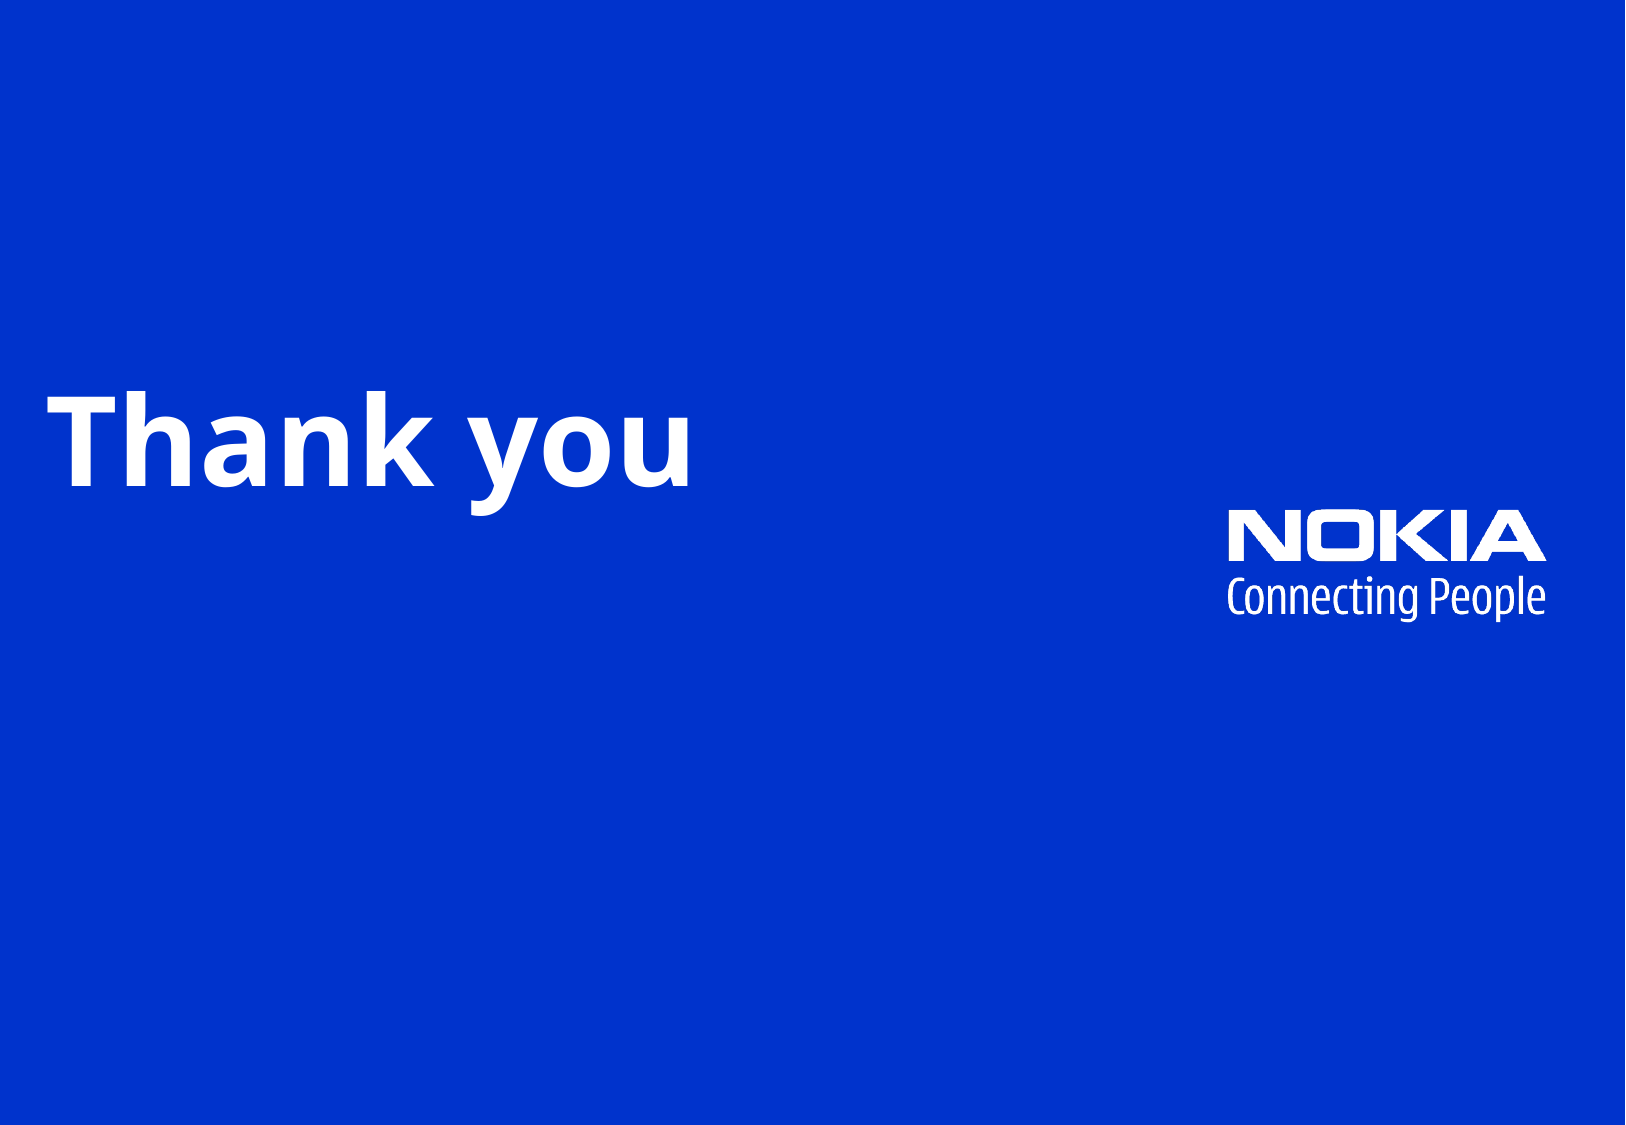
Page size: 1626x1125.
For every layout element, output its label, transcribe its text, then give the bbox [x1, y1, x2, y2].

title Thank you [30, 258, 1129, 614]
picture [1152, 433, 1622, 697]
